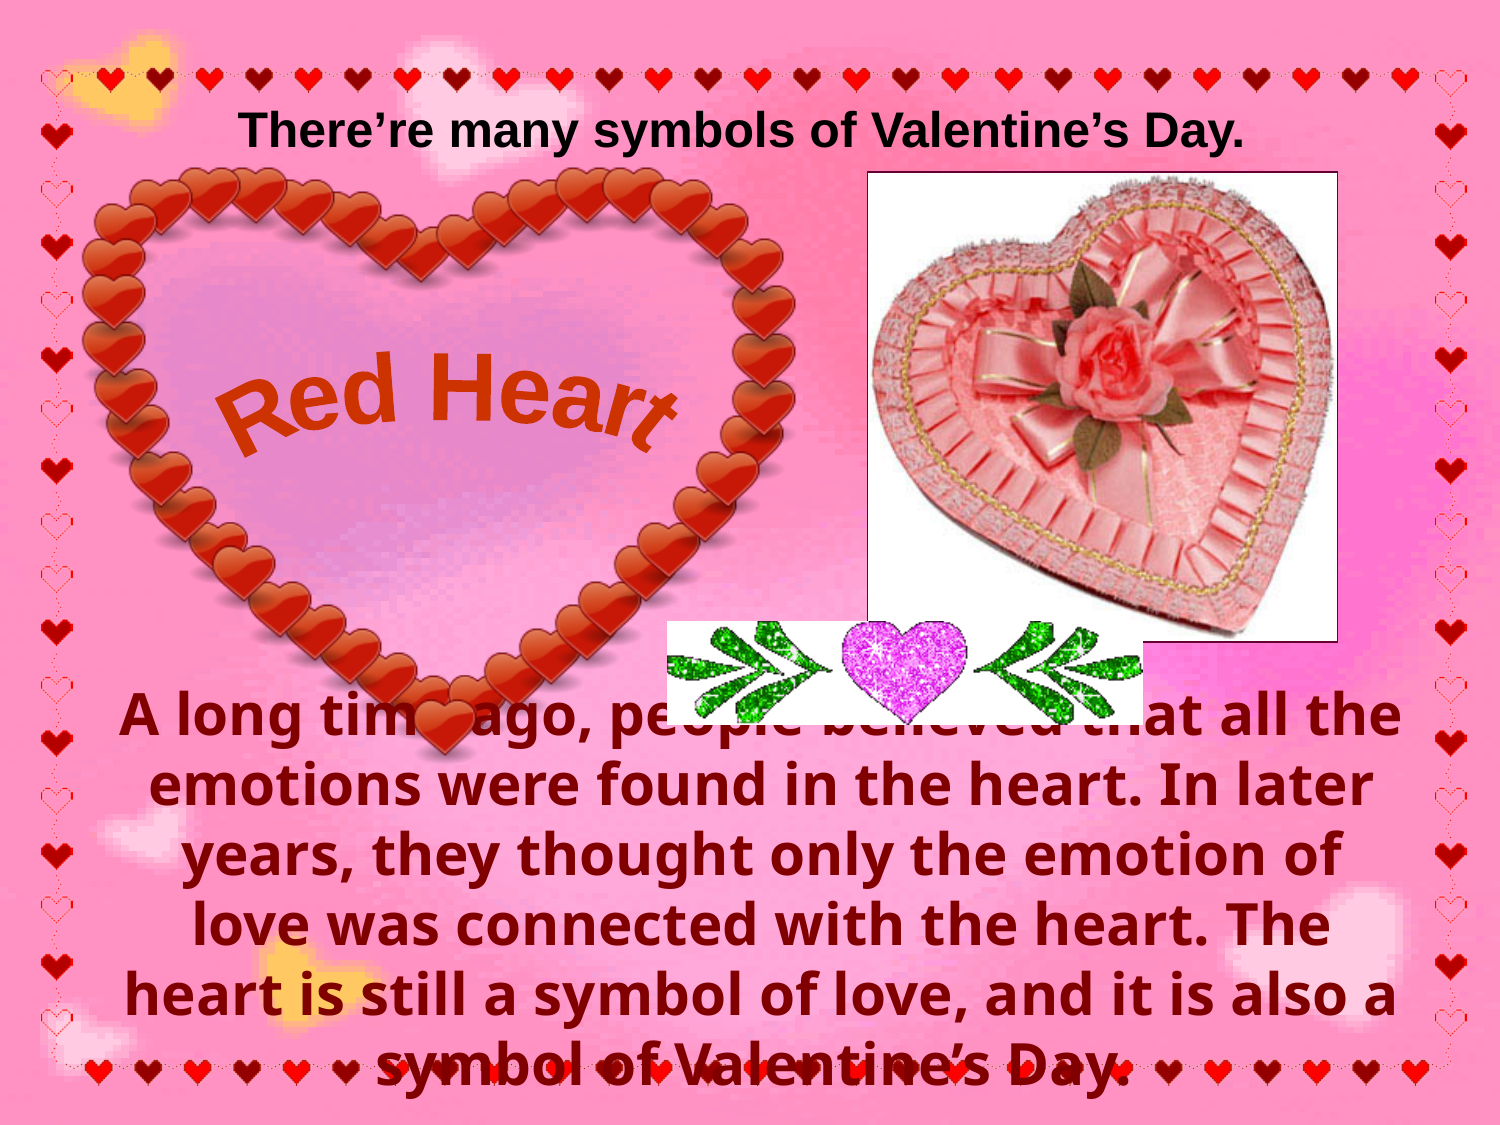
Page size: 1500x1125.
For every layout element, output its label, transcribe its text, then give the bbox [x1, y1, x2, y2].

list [1434, 562, 1468, 1065]
text_box A long time ago, people believed that all the emotions were found in the heart. In later years, they thought only the emotion of love was connected with the heart. The heart is still a symbol of love, and it is also a symbol of Valentine’s Day. [100, 1093, 1424, 1105]
text_box A long time ago, people believed that all the emotions were found in the heart. In later years, they thought only the emotion of love was connected with the heart. The heart is still a symbol of love, and it is also a symbol of Valentine’s Day. [100, 669, 1424, 1056]
text_box There’re many symbols of Valentine’s Day. [222, 100, 1274, 165]
picture [0, 0, 1500, 1125]
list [525, 66, 972, 94]
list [974, 66, 1432, 94]
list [76, 66, 523, 94]
